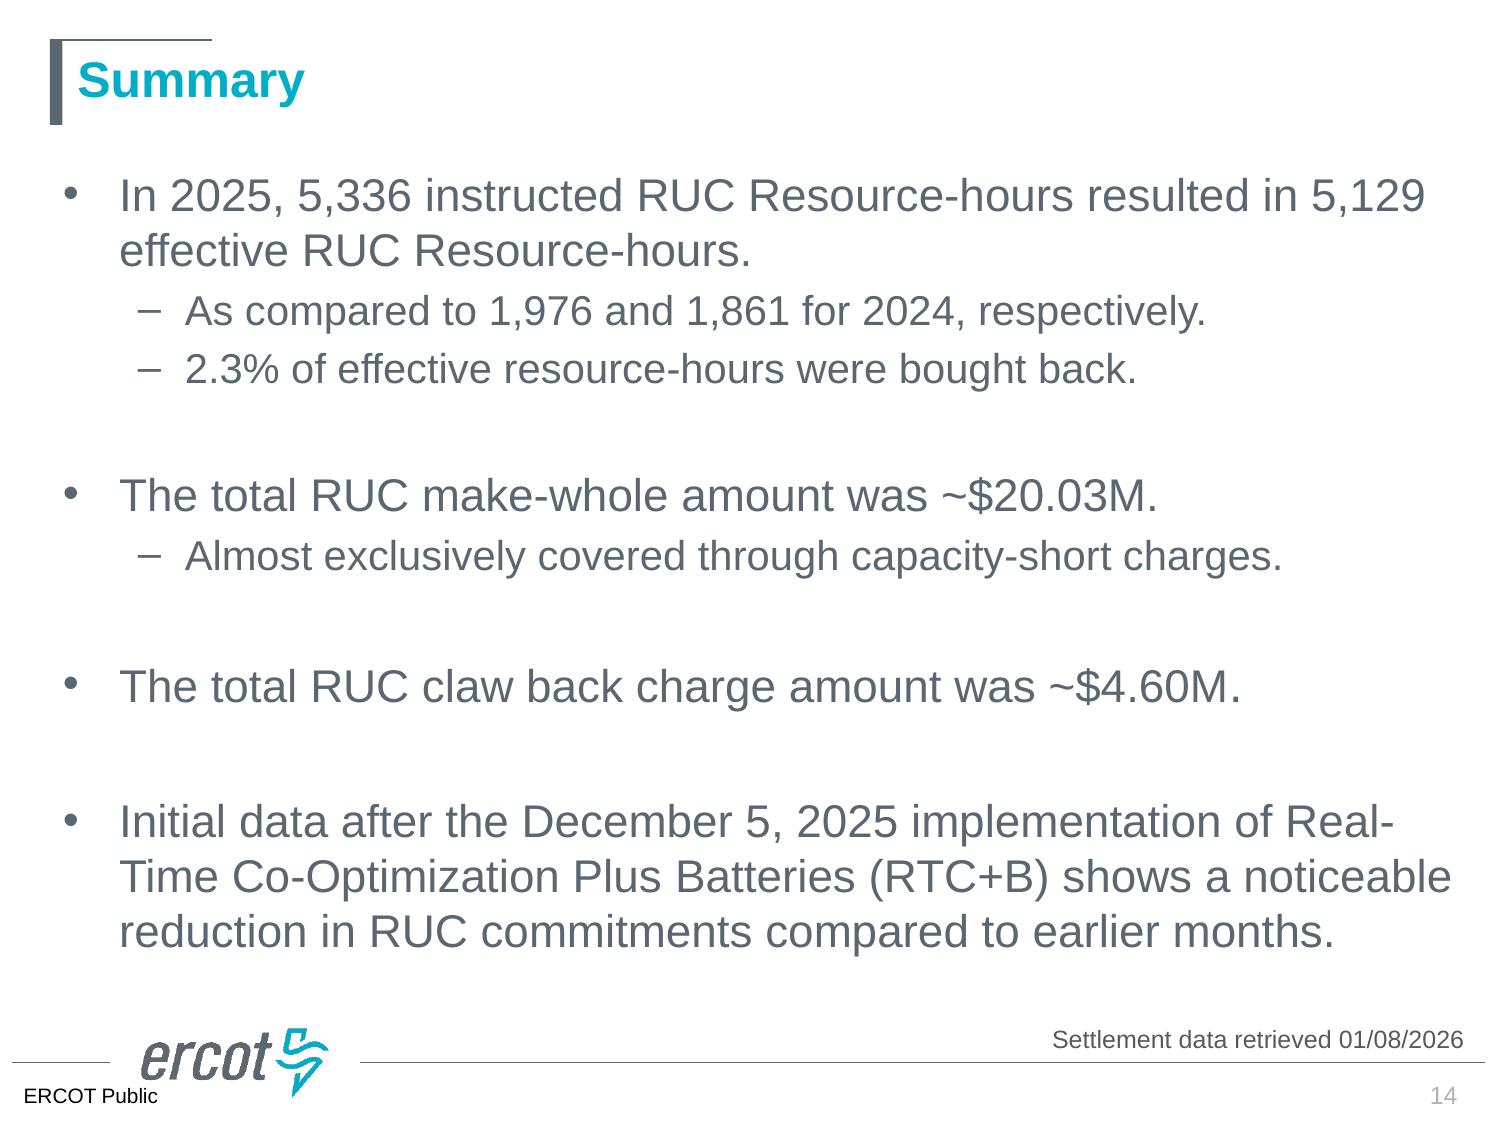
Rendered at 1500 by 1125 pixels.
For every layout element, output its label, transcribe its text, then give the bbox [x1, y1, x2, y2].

slide_number 14 [1400, 1076, 1488, 1113]
picture [137, 1024, 332, 1100]
title Summary [62, 39, 1450, 125]
text_box Settlement data retrieved 01/08/2026 [1037, 1016, 1488, 1061]
list In 2025, 5,336 instructed RUC Resource-hours resulted in 5,129 effective RUC Resource-hours. As compared to 1,976 and 1,861 for 2024, respectively. 2.3% of effective resource-hours were bought back. The total RUC make-whole amount was ~$20.03M. Almost exclusively covered through capacity-short charges. The total RUC claw back charge amount was ~$4.60M. Initial data after the December 5, 2025 implementation of Real-Time Co-Optimization Plus Batteries (RTC+B) shows a noticeable reduction in RUC commitments compared to earlier months. [48, 157, 1488, 956]
